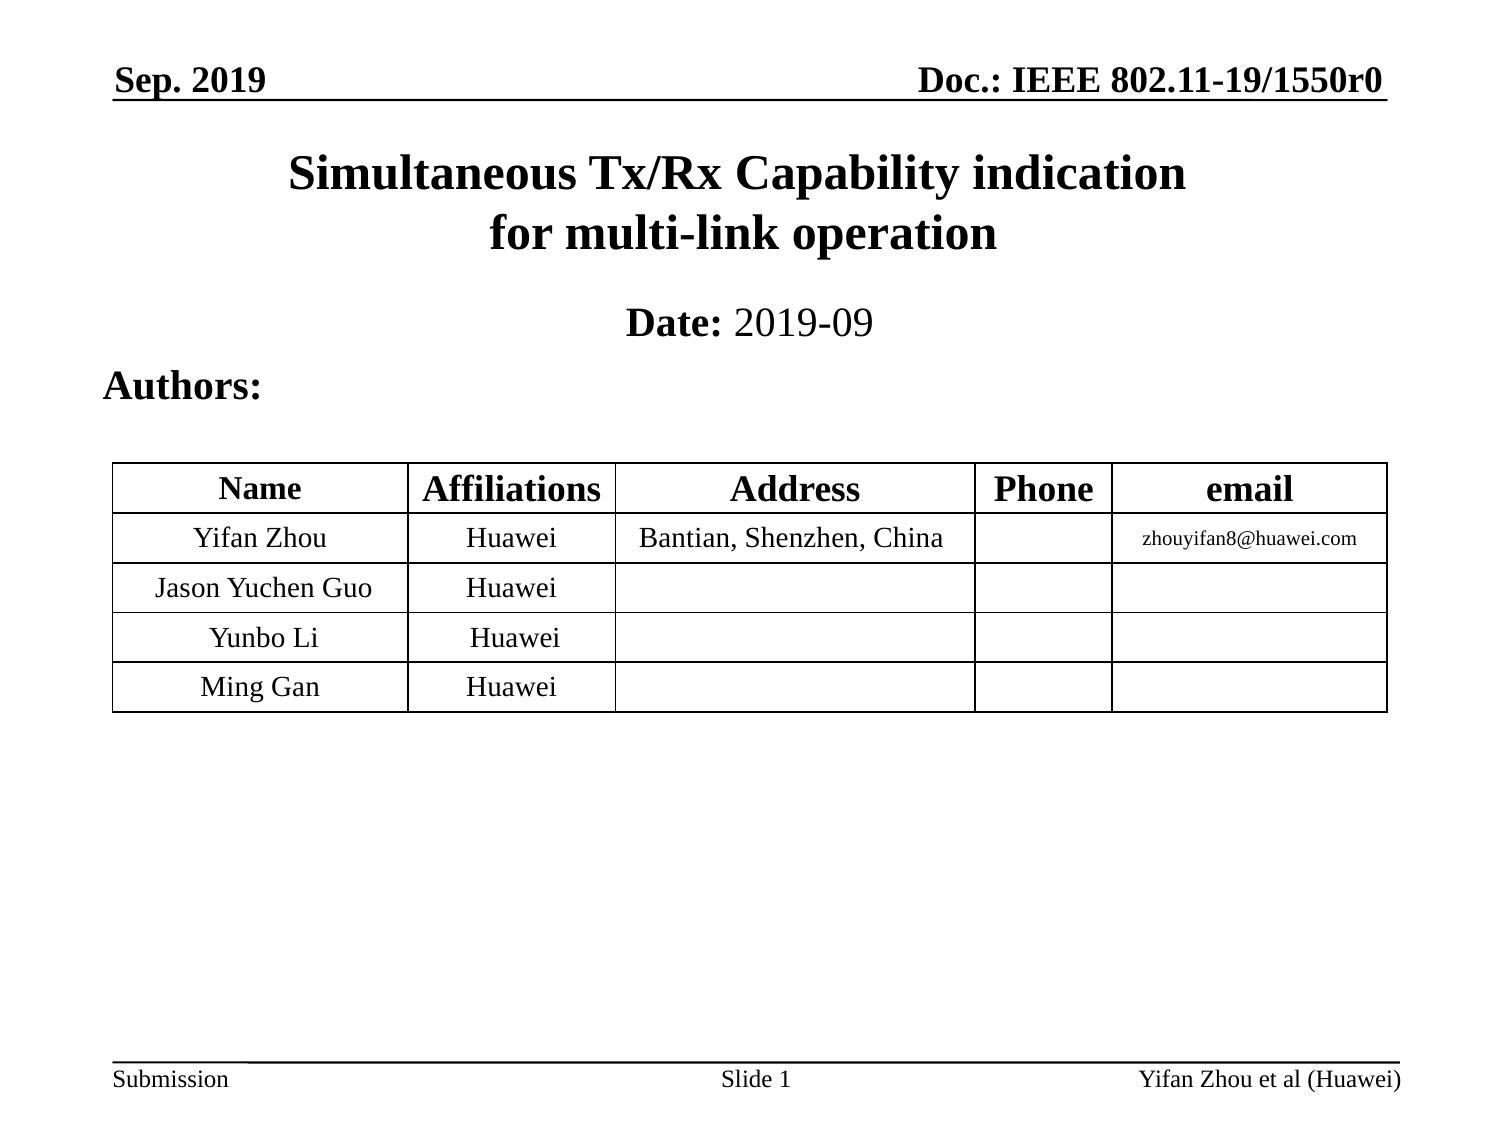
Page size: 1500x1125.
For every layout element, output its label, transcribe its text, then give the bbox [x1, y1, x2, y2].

table_header Affiliations [409, 464, 615, 512]
table_cell Huawei [409, 613, 615, 661]
table_cell [1113, 564, 1386, 612]
table_cell [616, 564, 974, 612]
text_box Authors: [87, 349, 325, 413]
table_header email [1113, 464, 1386, 512]
table_cell zhouyifan8@huawei.com [1113, 514, 1386, 562]
table_header Phone [976, 464, 1111, 512]
table_header Name [113, 464, 407, 512]
table_cell [976, 613, 1111, 661]
table_cell [1113, 613, 1386, 661]
table_cell [616, 663, 974, 711]
table_cell [1113, 663, 1386, 711]
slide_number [114, 54, 269, 101]
table_cell [976, 663, 1111, 711]
table_cell Yifan Zhou [113, 514, 407, 562]
table_cell Huawei [409, 663, 615, 711]
table_cell [976, 514, 1111, 562]
footer Yifan Zhou et al (Huawei) [1135, 1061, 1402, 1093]
table_cell Ming Gan [113, 663, 407, 711]
table_cell Bantian, Shenzhen, China [616, 514, 974, 562]
title Simultaneous Tx/Rx Capability indication for multi-link operation [62, 112, 1426, 288]
slide_number Slide 1 [712, 1061, 800, 1093]
table_cell [616, 613, 974, 661]
table_header Address [616, 464, 974, 512]
list Date: 2019-09 [112, 287, 1388, 351]
table_cell Yunbo Li [113, 613, 407, 661]
table_cell [976, 564, 1111, 612]
table_cell Huawei [409, 564, 615, 612]
table_cell Jason Yuchen Guo [113, 564, 407, 612]
table_cell Huawei [409, 514, 615, 562]
